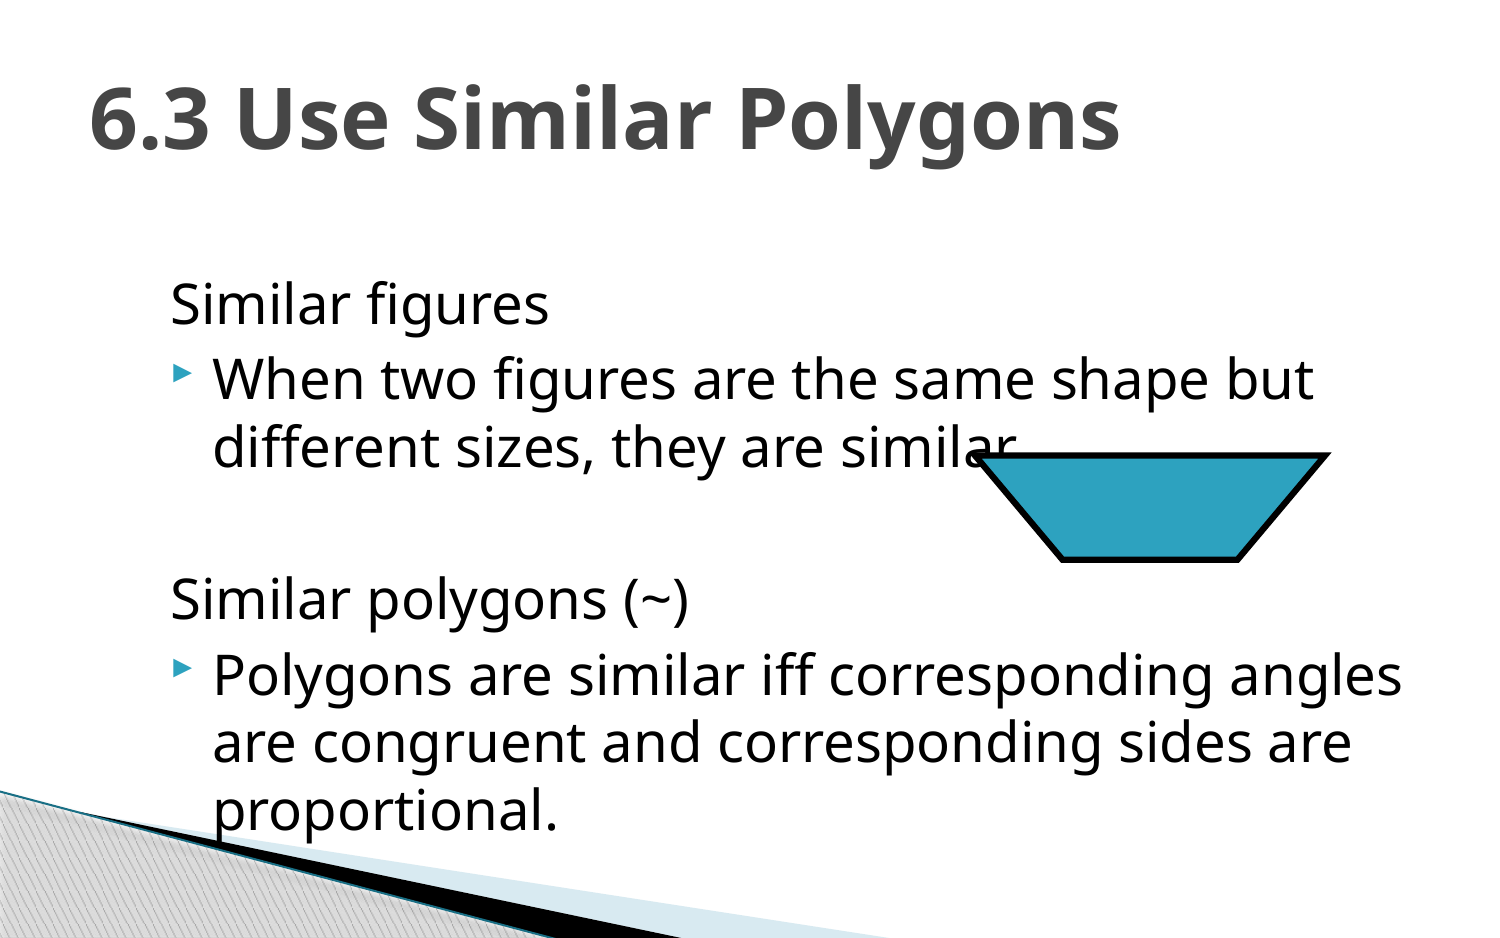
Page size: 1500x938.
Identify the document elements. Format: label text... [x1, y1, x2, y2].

list Similar figures When two figures are the same shape but different sizes, they are similar. Similar polygons (~) Polygons are similar iff corresponding angles are congruent and corresponding sides are proportional. [137, 260, 1451, 875]
text_box [975, 455, 1326, 560]
title 6.3 Use Similar Polygons [75, 37, 1425, 194]
